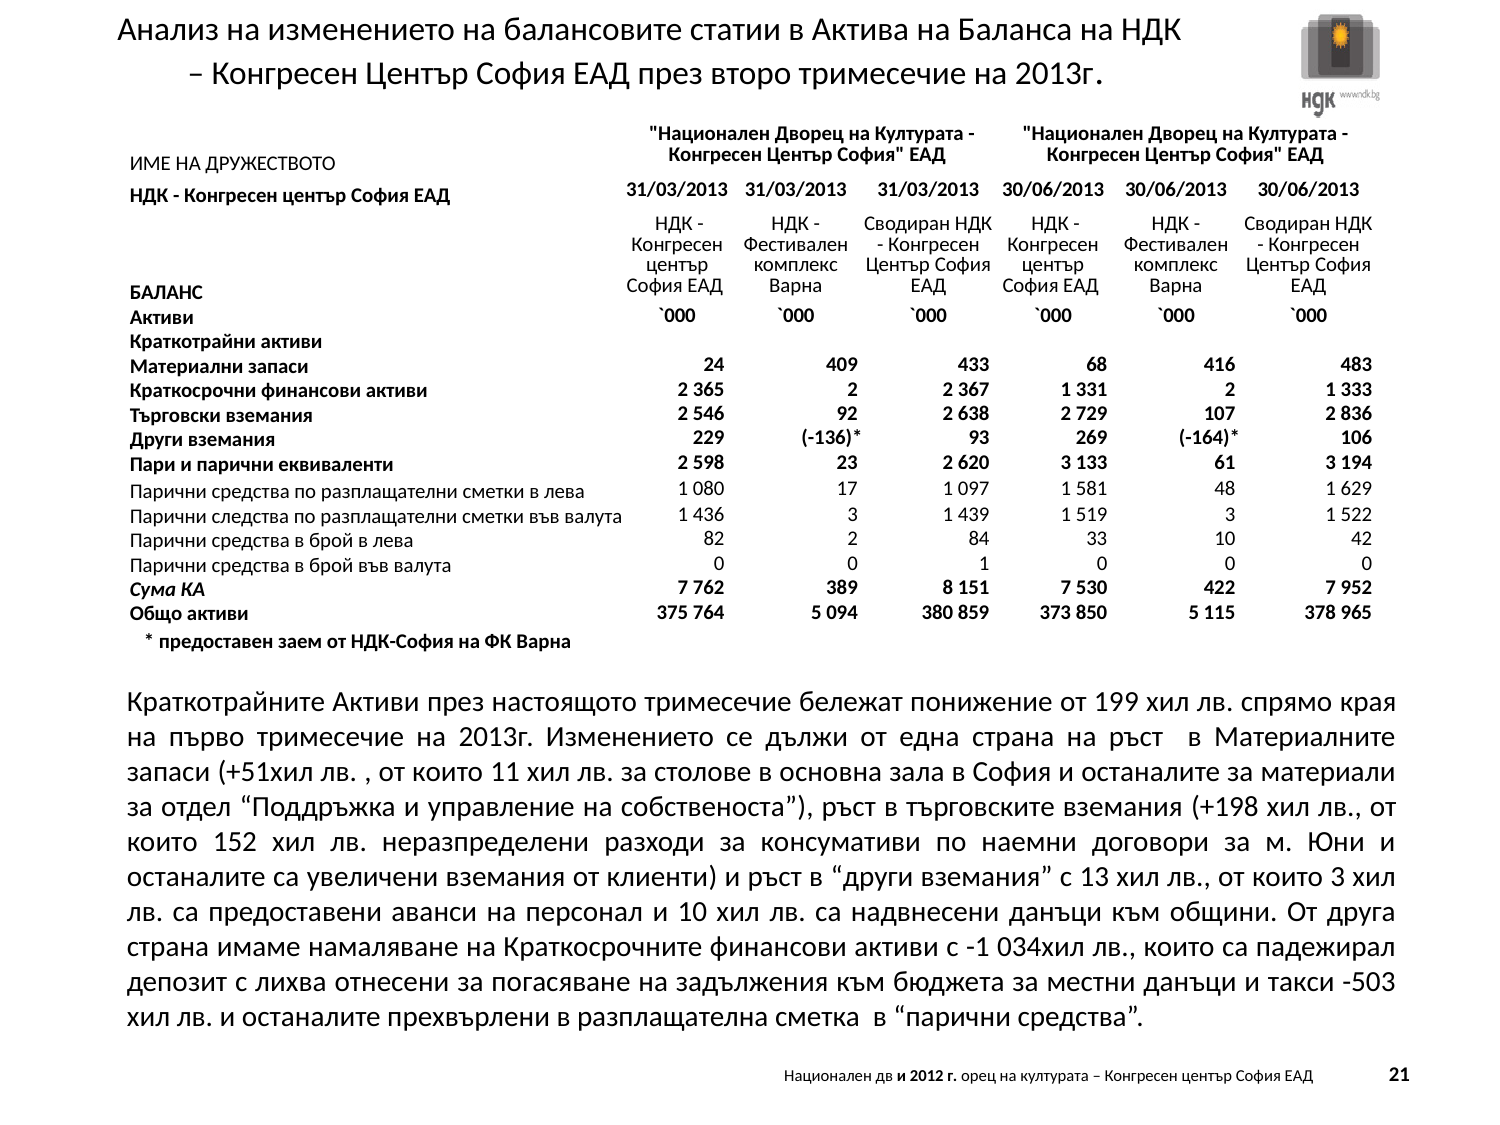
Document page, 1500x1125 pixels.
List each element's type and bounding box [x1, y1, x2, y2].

text_box [100, 0, 1200, 100]
picture [1282, 0, 1397, 126]
text_box [112, 674, 1412, 1040]
text_box [599, 1042, 1425, 1103]
table_header [125, 116, 1377, 176]
table_cell [125, 176, 1377, 654]
